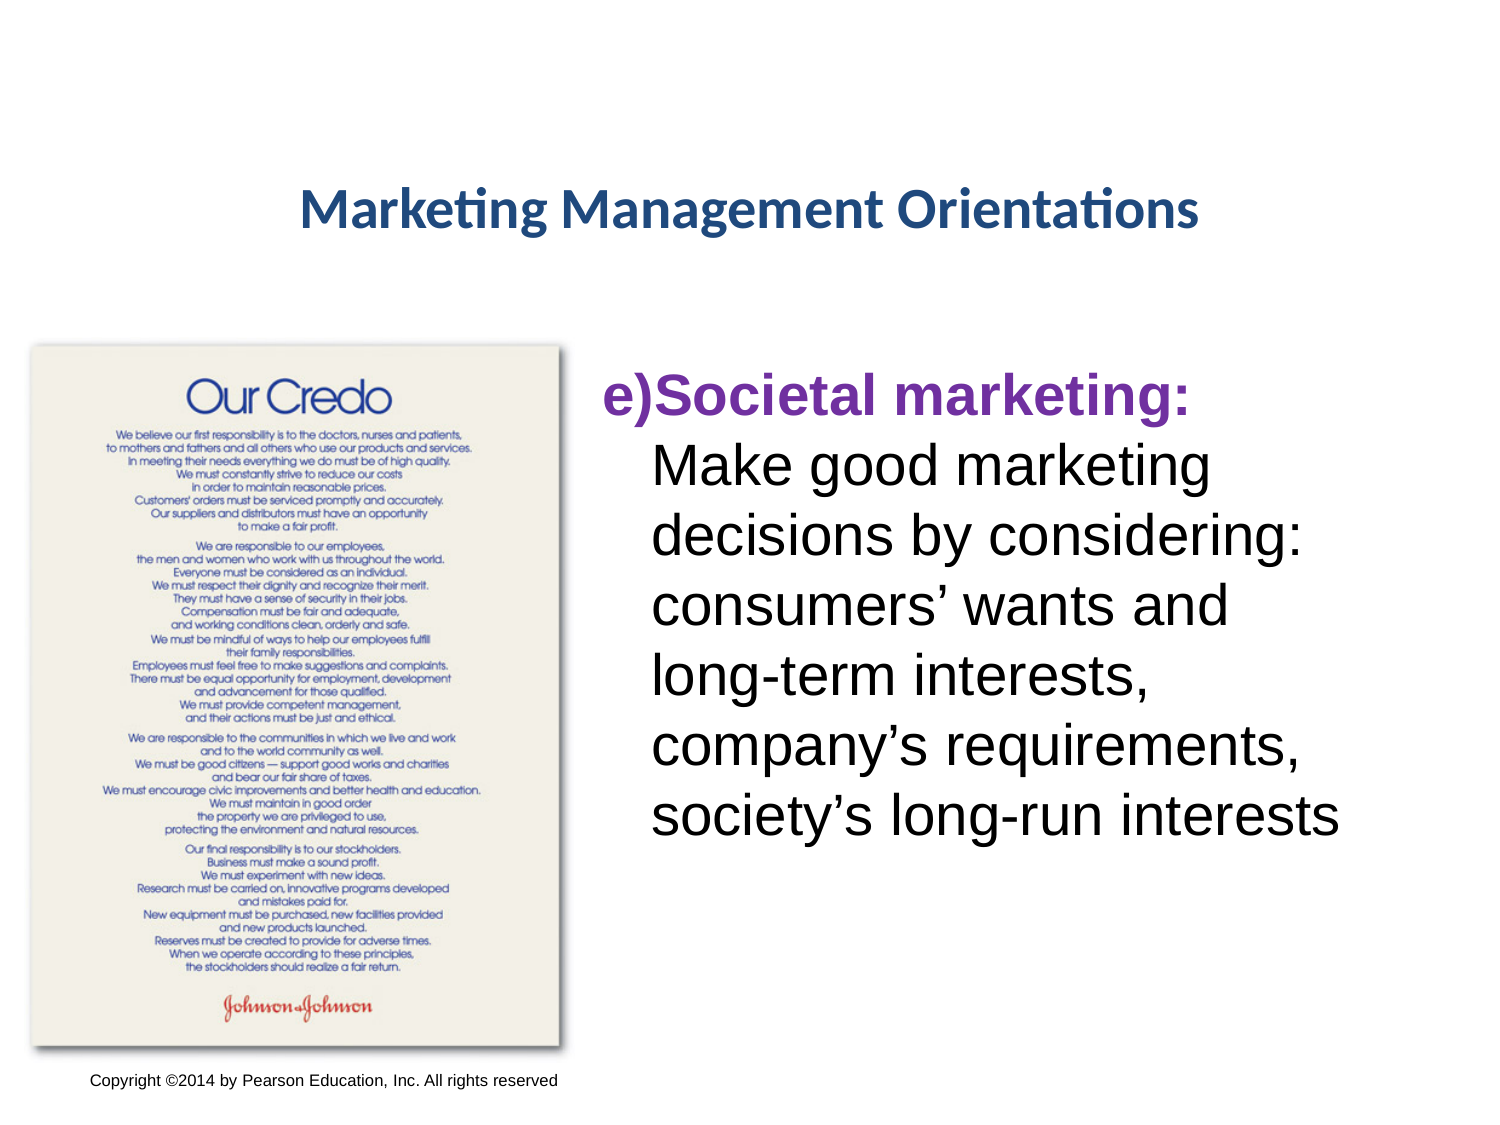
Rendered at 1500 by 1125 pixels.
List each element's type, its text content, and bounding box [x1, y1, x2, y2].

text_box Copyright ©2014 by Pearson Education, Inc. All rights reserved [74, 1062, 825, 1098]
picture [24, 337, 576, 1064]
text_box e)Societal marketing: Make good marketing decisions by considering: consumers’ wants and long-term interests, company’s requirements, society’s long-run interests [587, 349, 1388, 1025]
list Marketing Management Orientations [0, 162, 1500, 300]
